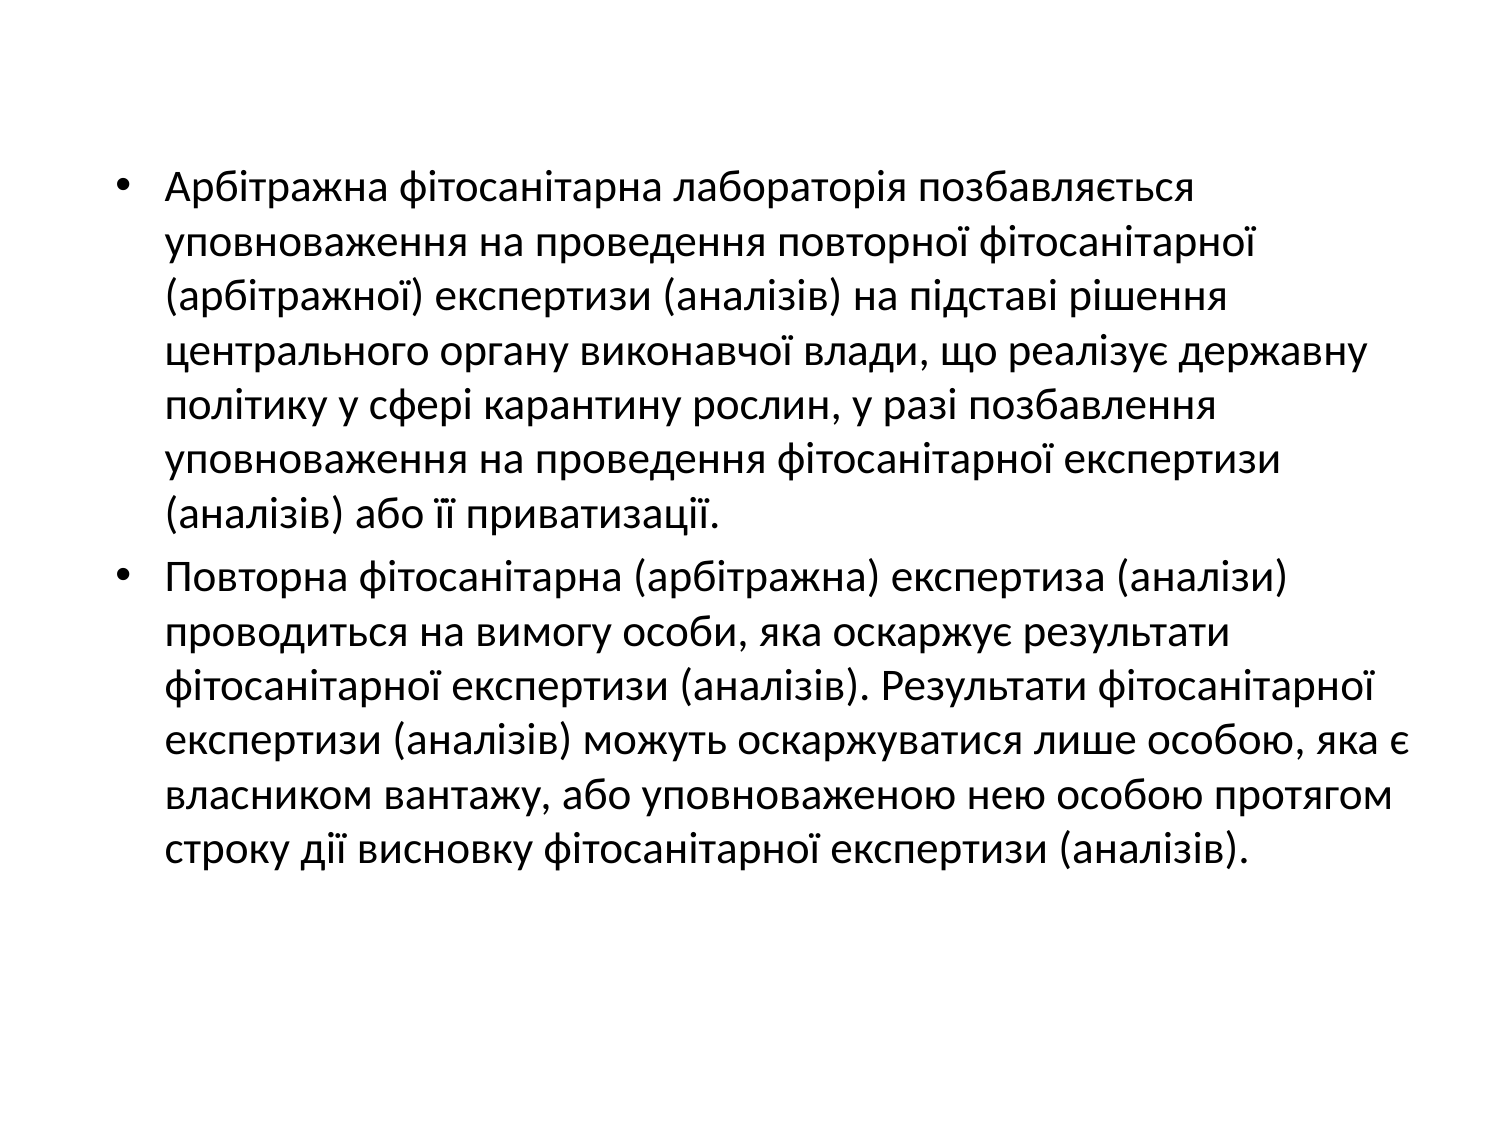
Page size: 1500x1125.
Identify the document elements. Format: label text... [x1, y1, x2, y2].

list Арбітражна фітосанітарна лабораторія позбавляється уповноваження на проведення повторної фітосанітарної (арбітражної) експертизи (аналізів) на підставі рішення центрального органу виконавчої влади, що реалізує державну політику у сфері карантину рослин, у разі позбавлення уповноваження на проведення фітосанітарної експертизи (аналізів) або її приватизації. Повторна фітосанітарна (арбітражна) експертиза (аналізи) проводиться на вимогу особи, яка оскаржує результати фітосанітарної експертизи (аналізів). Результати фітосанітарної експертизи (аналізів) можуть оскаржуватися лише особою, яка є власником вантажу, або уповноваженою нею особою протягом строку дії висновку фітосанітарної експертизи (аналізів). [100, 149, 1451, 892]
